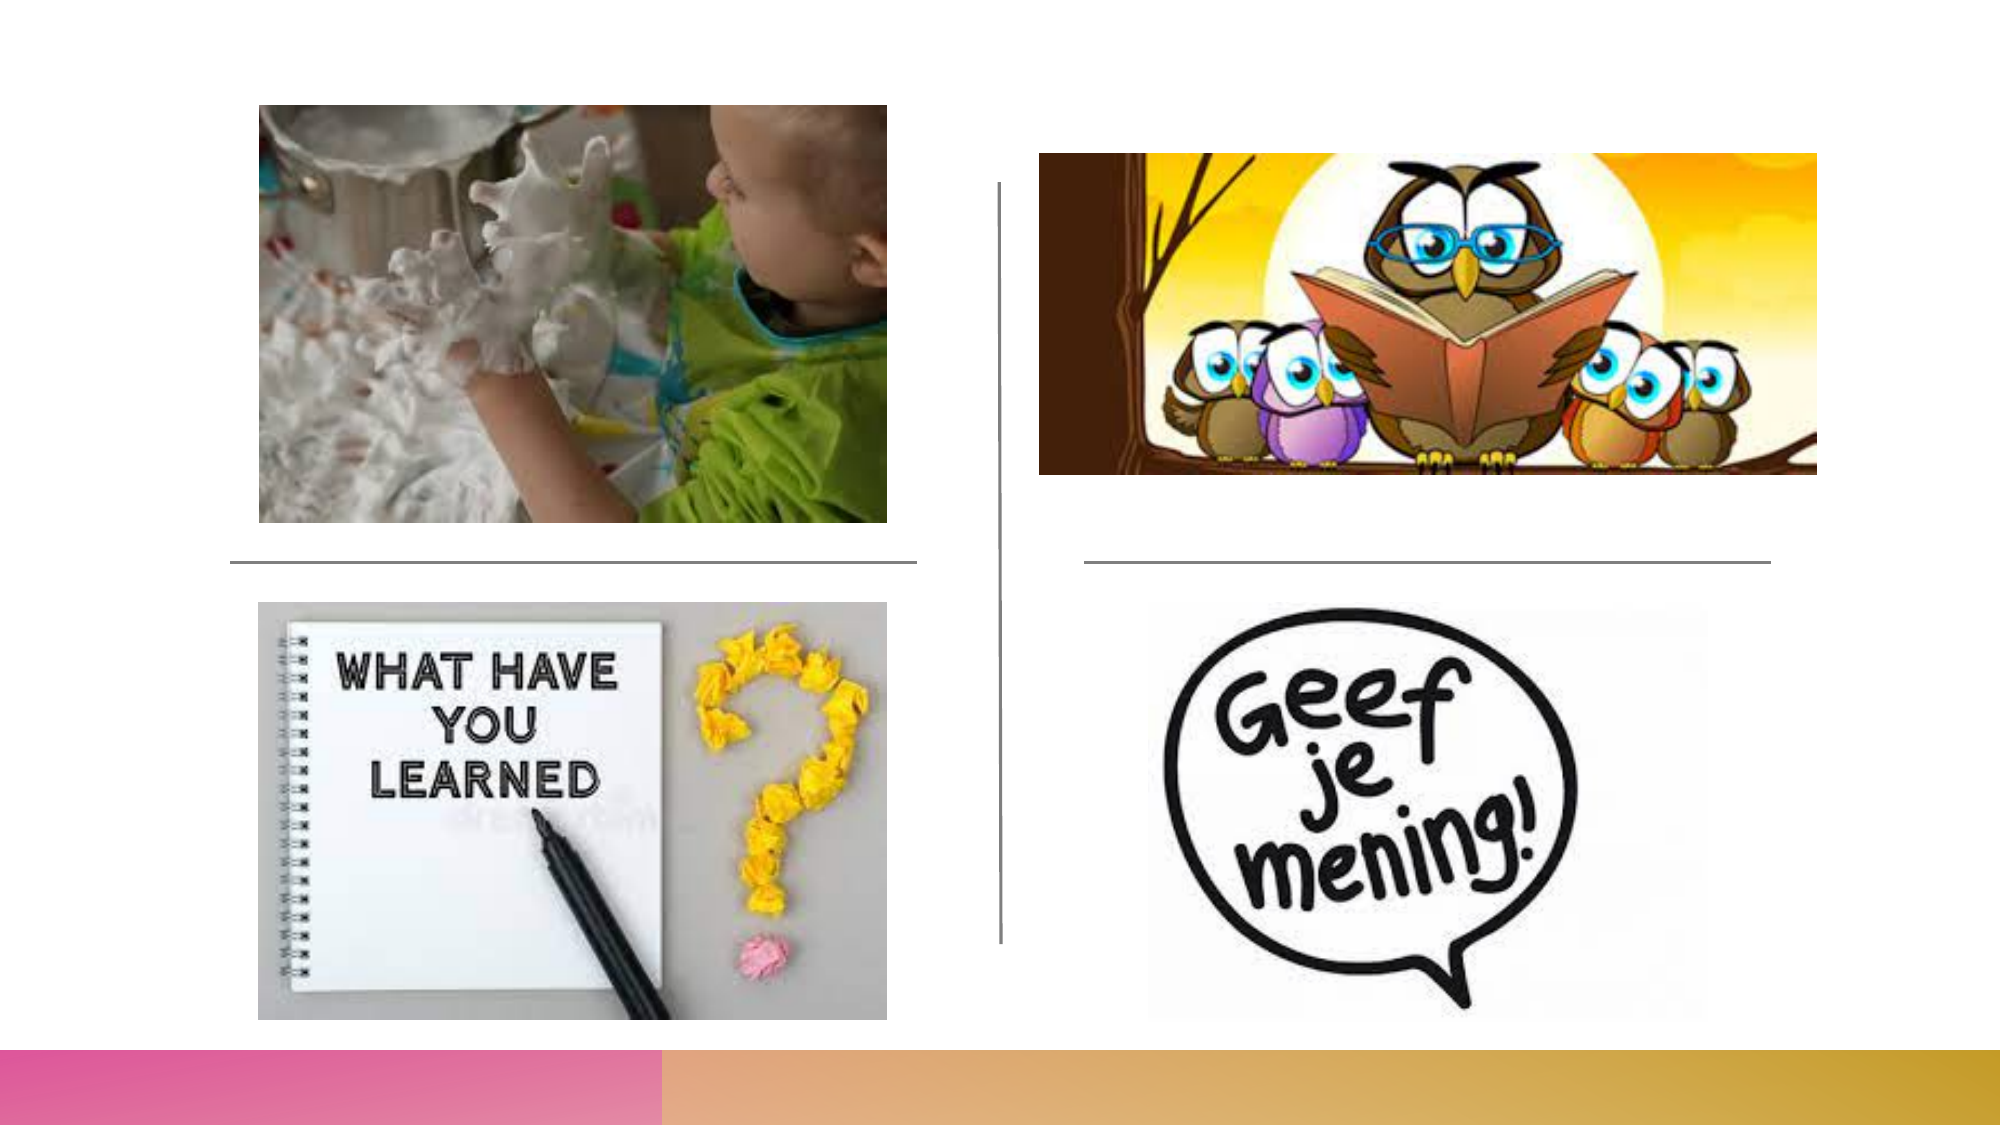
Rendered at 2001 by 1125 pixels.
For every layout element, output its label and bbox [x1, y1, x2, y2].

picture [258, 602, 887, 1020]
picture [1039, 153, 1817, 475]
picture [259, 105, 887, 523]
picture [1148, 602, 1708, 1022]
